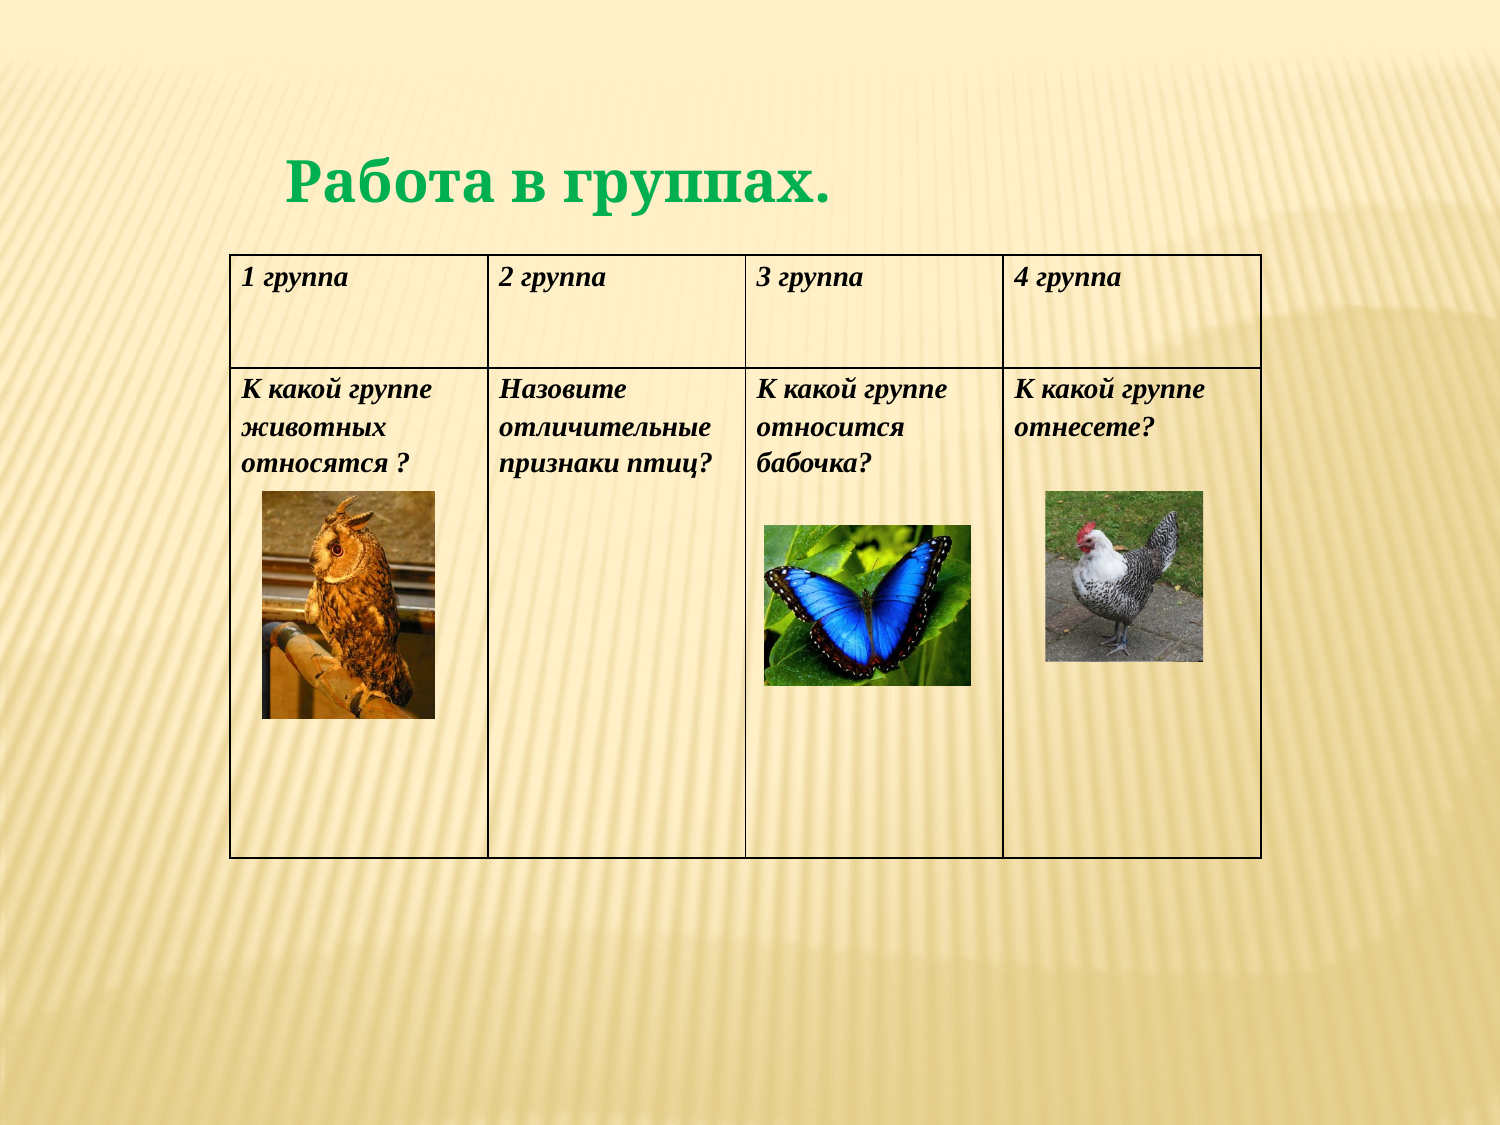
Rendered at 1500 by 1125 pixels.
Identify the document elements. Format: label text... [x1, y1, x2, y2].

table_cell К какой группе отнесете? [1004, 369, 1260, 857]
picture [1044, 491, 1204, 663]
table_header 4 группа [1004, 256, 1260, 367]
picture [764, 525, 971, 686]
table_header 2 группа [489, 256, 745, 367]
text_box Работа в группах. [270, 137, 863, 222]
table_header 3 группа [746, 256, 1002, 367]
table_cell К какой группе относится бабочка? [746, 369, 1002, 857]
table_header 1 группа [231, 256, 487, 367]
table_cell Назовите отличительные признаки птиц? [489, 369, 745, 857]
picture [262, 491, 435, 719]
table_cell К какой группе животных относятся ? [231, 369, 487, 857]
